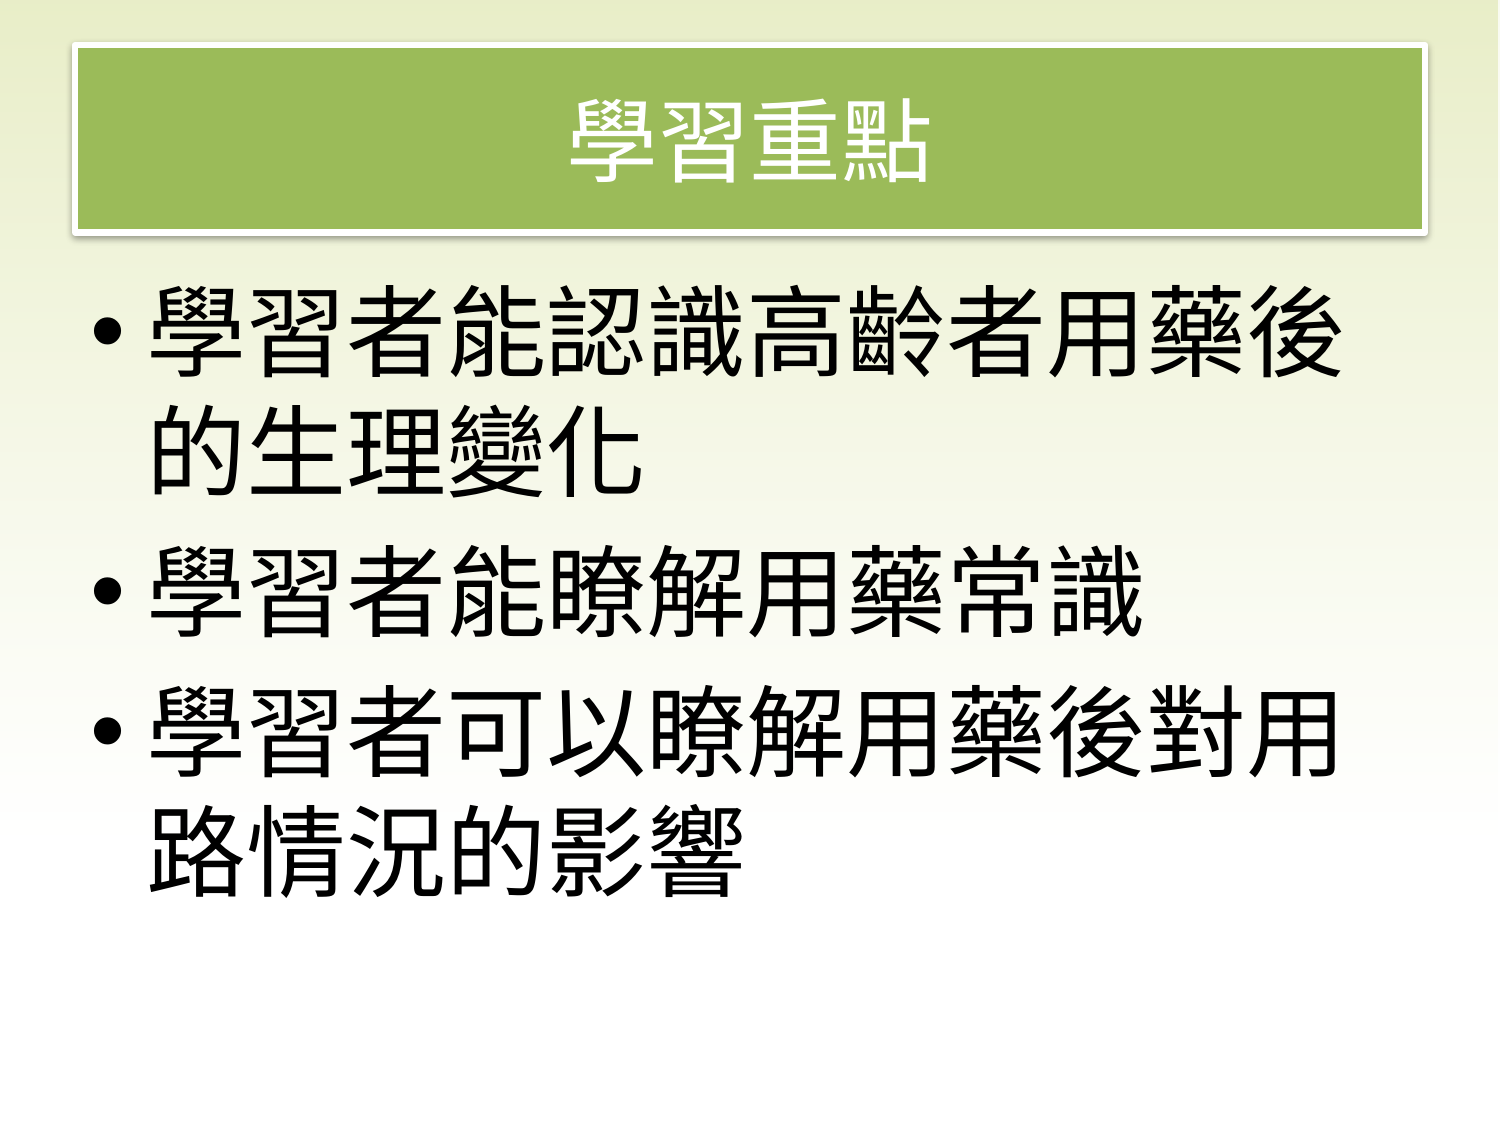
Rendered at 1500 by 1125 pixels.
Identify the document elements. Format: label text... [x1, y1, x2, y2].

picture [0, 0, 1500, 1125]
title 學習重點 [72, 42, 1428, 236]
list 學習者能認識高齡者用藥後的生理變化 學習者能瞭解用藥常識 學習者可以瞭解用藥後對用路情況的影響 [75, 262, 1425, 1005]
